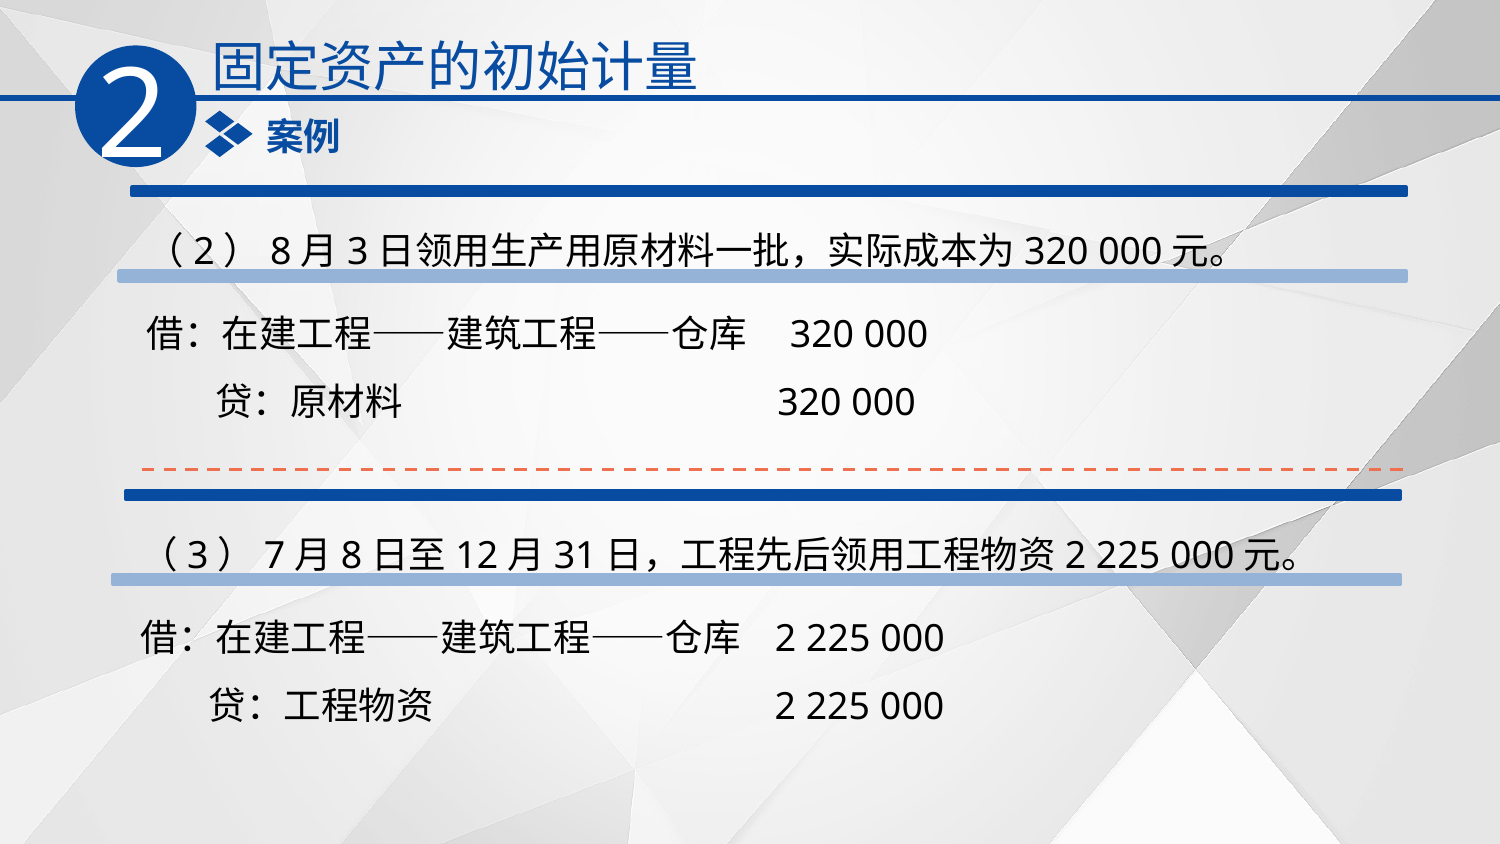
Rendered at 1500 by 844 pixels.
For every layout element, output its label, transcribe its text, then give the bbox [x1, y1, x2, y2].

text_box [223, 122, 253, 145]
text_box 2 [84, 45, 203, 97]
text_box 2 [84, 107, 203, 171]
text_box （2）8月3日领用生产用原材料一批，实际成本为320 000元。 [132, 197, 1407, 280]
text_box [117, 269, 132, 283]
text_box [130, 185, 1408, 197]
text_box [205, 110, 235, 133]
text_box [205, 135, 235, 158]
text_box [75, 74, 84, 97]
text_box [124, 489, 1402, 501]
text_box [75, 107, 84, 138]
text_box [111, 573, 125, 586]
text_box （3）7月8日至12月31日，工程先后领用工程物资2 225 000元。 [125, 501, 1401, 584]
picture [0, 0, 1500, 95]
text_box 借：在建工程——建筑工程——仓库 2 225 000 贷：工程物资 2 225 000 [125, 584, 1401, 734]
text_box 案例 [253, 107, 354, 164]
text_box 借：在建工程——建筑工程——仓库 320 000 贷：原材料 320 000 [132, 280, 1407, 431]
picture [0, 101, 1500, 844]
text_box 固定资产的初始计量 [198, 37, 713, 92]
